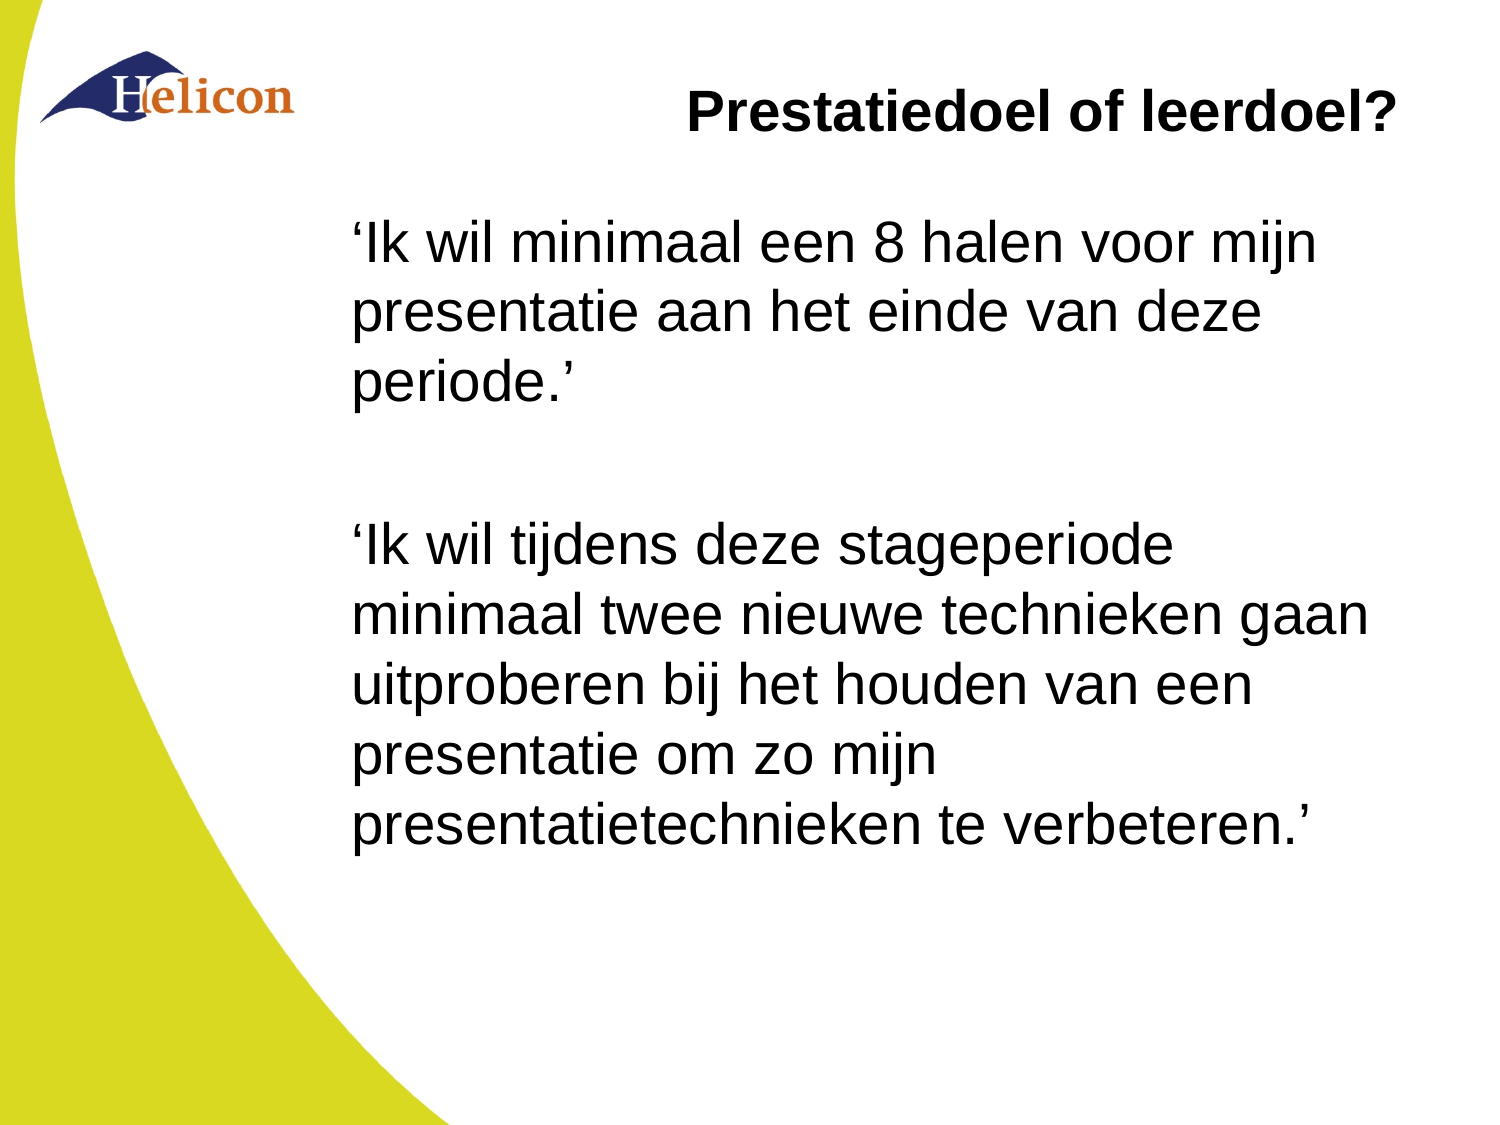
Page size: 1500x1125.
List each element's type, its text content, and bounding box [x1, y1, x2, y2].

picture [0, 0, 1500, 1125]
title Prestatiedoel of leerdoel? [324, 54, 1415, 161]
list ‘Ik wil minimaal een 8 halen voor mijn presentatie aan het einde van deze periode.’ ‘Ik wil tijdens deze stageperiode minimaal twee nieuwe technieken gaan uitproberen bij het houden van een presentatie om zo mijn presentatietechnieken te verbeteren.’ [336, 196, 1425, 1005]
